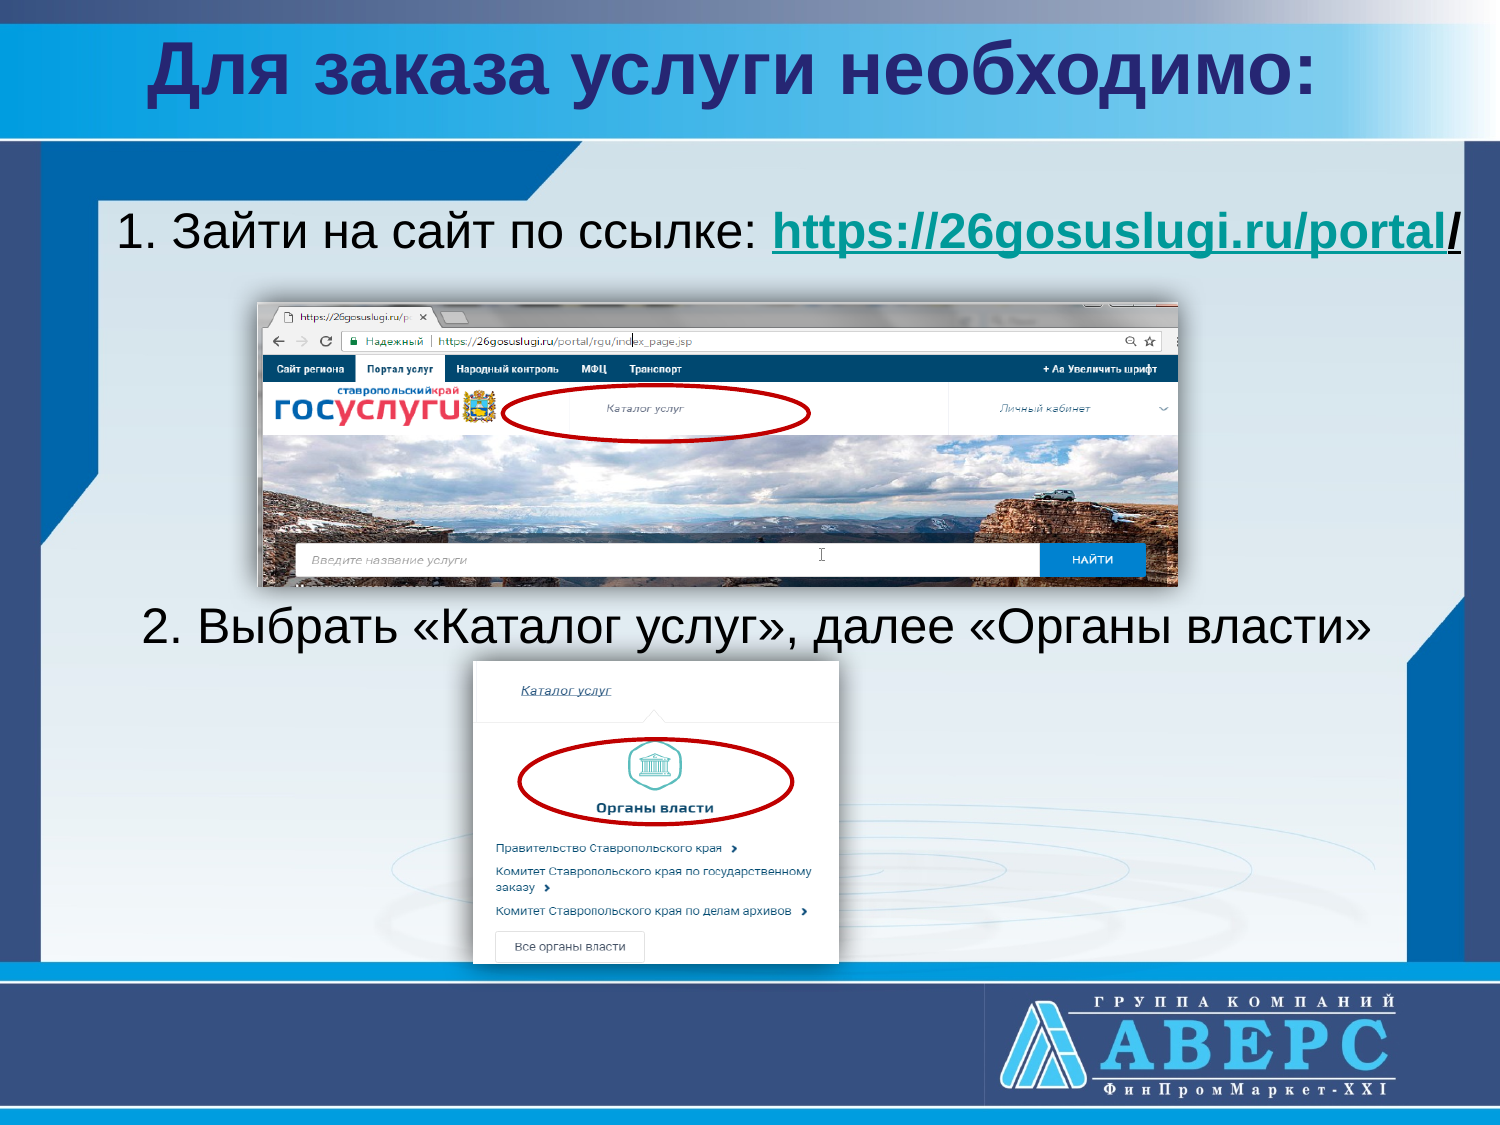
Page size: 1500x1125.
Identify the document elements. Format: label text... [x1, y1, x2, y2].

picture [0, 981, 1500, 1109]
picture [0, 0, 1500, 963]
text_box 2. Выбрать «Каталог услуг», далее «Органы власти» [126, 586, 1425, 661]
text_box Для заказа услуги необходимо: [132, 11, 1334, 117]
text_box 1. Зайти на сайт по ссылке: https://26gosuslugi.ru/portal/ [101, 190, 1484, 266]
